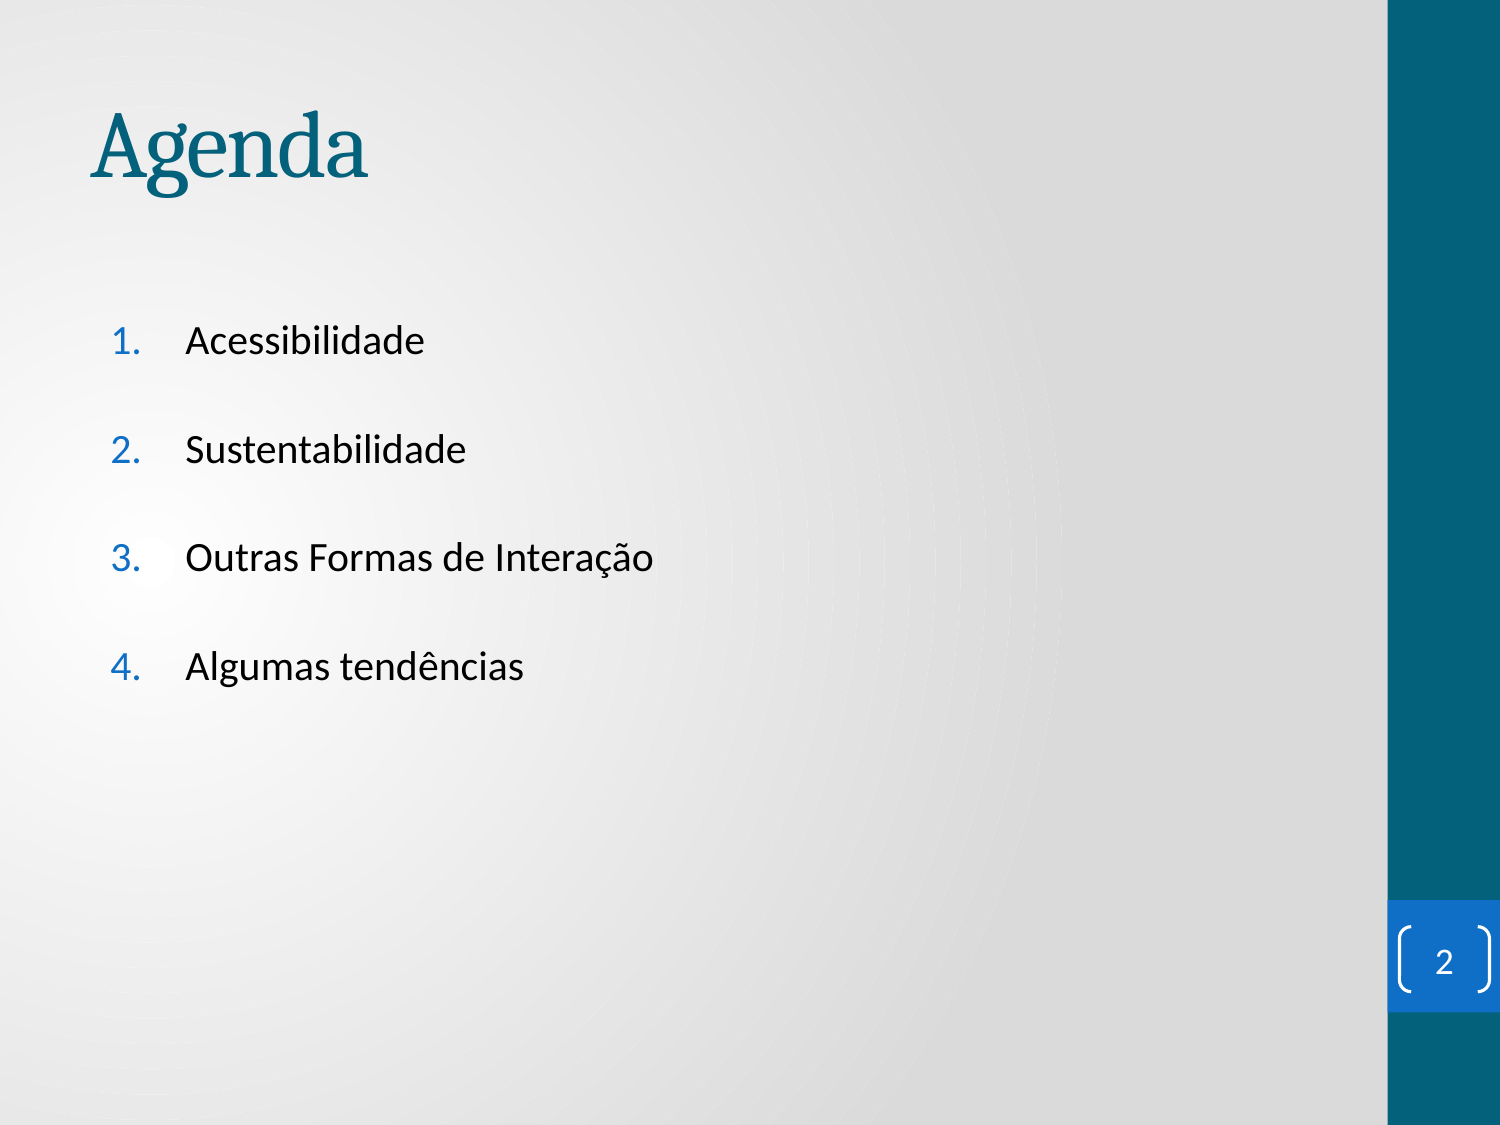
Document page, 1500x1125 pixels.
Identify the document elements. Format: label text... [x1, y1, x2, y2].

slide_number 2 [1397, 925, 1492, 994]
list Acessibilidade Sustentabilidade Outras Formas de Interação Algumas tendências [76, 255, 1327, 1043]
title Agenda [75, 45, 1325, 233]
